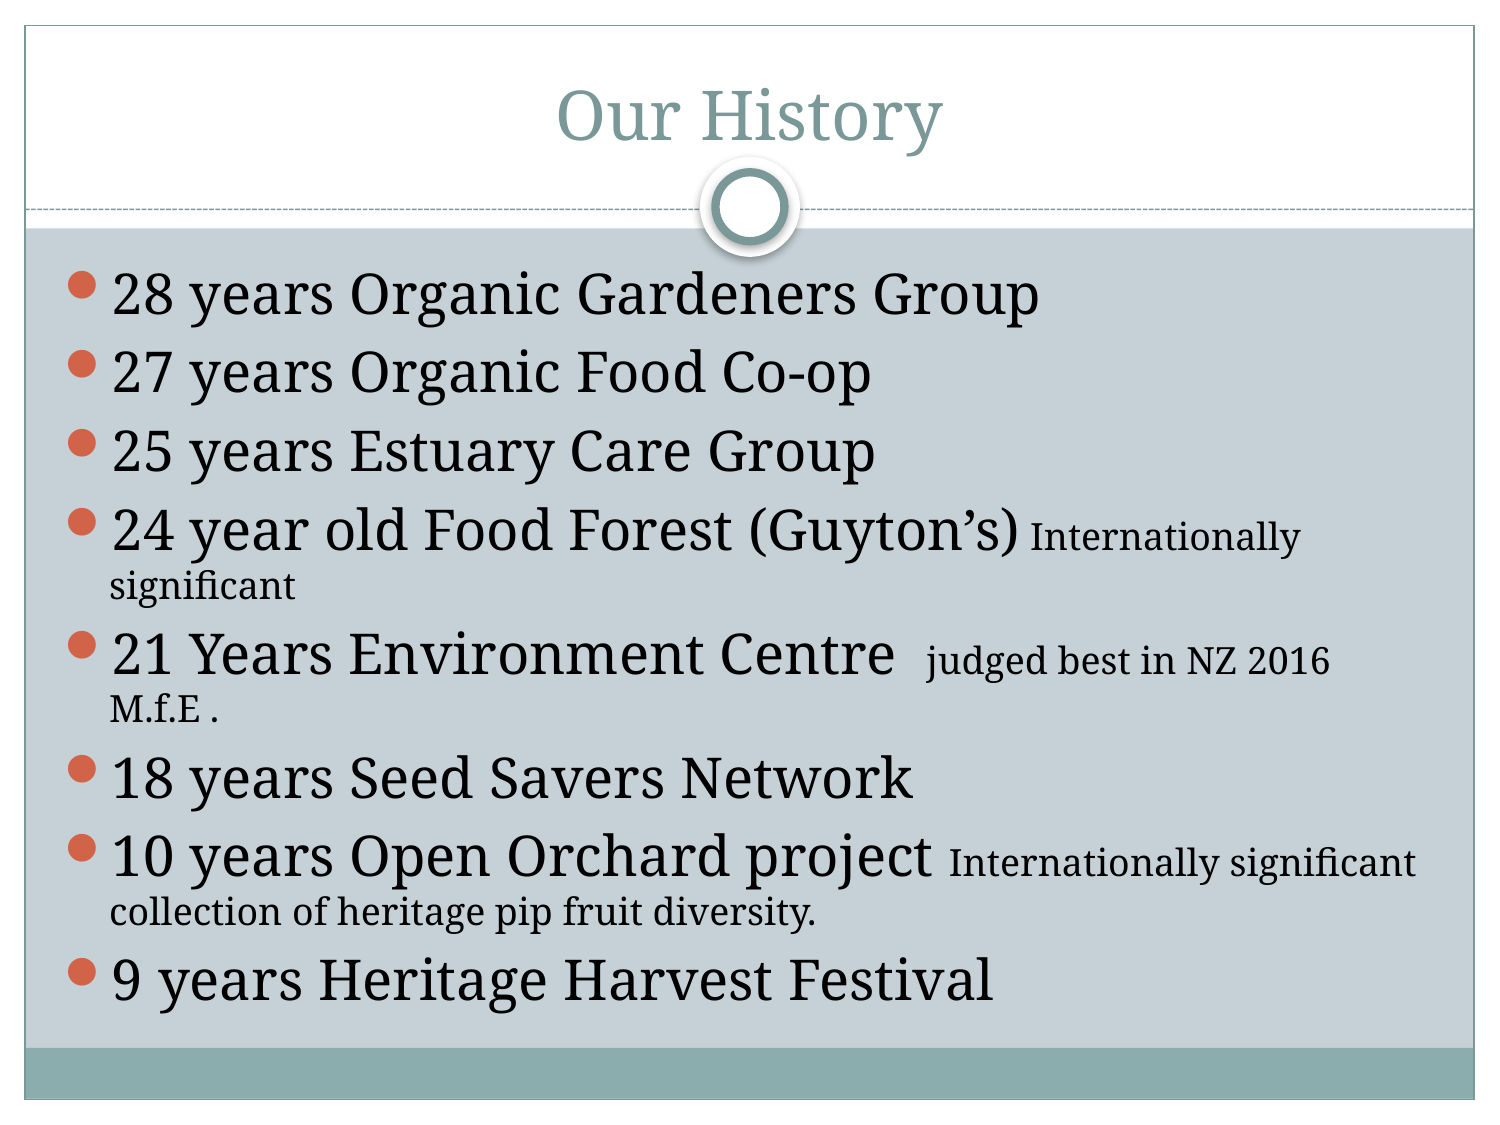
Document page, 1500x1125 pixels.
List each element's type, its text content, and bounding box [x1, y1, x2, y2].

list 28 years Organic Gardeners Group 27 years Organic Food Co-op 25 years Estuary Care Group 24 year old Food Forest (Guyton’s) Internationally significant 21 Years Environment Centre judged best in NZ 2016 M.f.E . 18 years Seed Savers Network 10 years Open Orchard project Internationally significant collection of heritage pip fruit diversity. 9 years Heritage Harvest Festival [49, 250, 1445, 1001]
title Our History [49, 37, 1450, 162]
